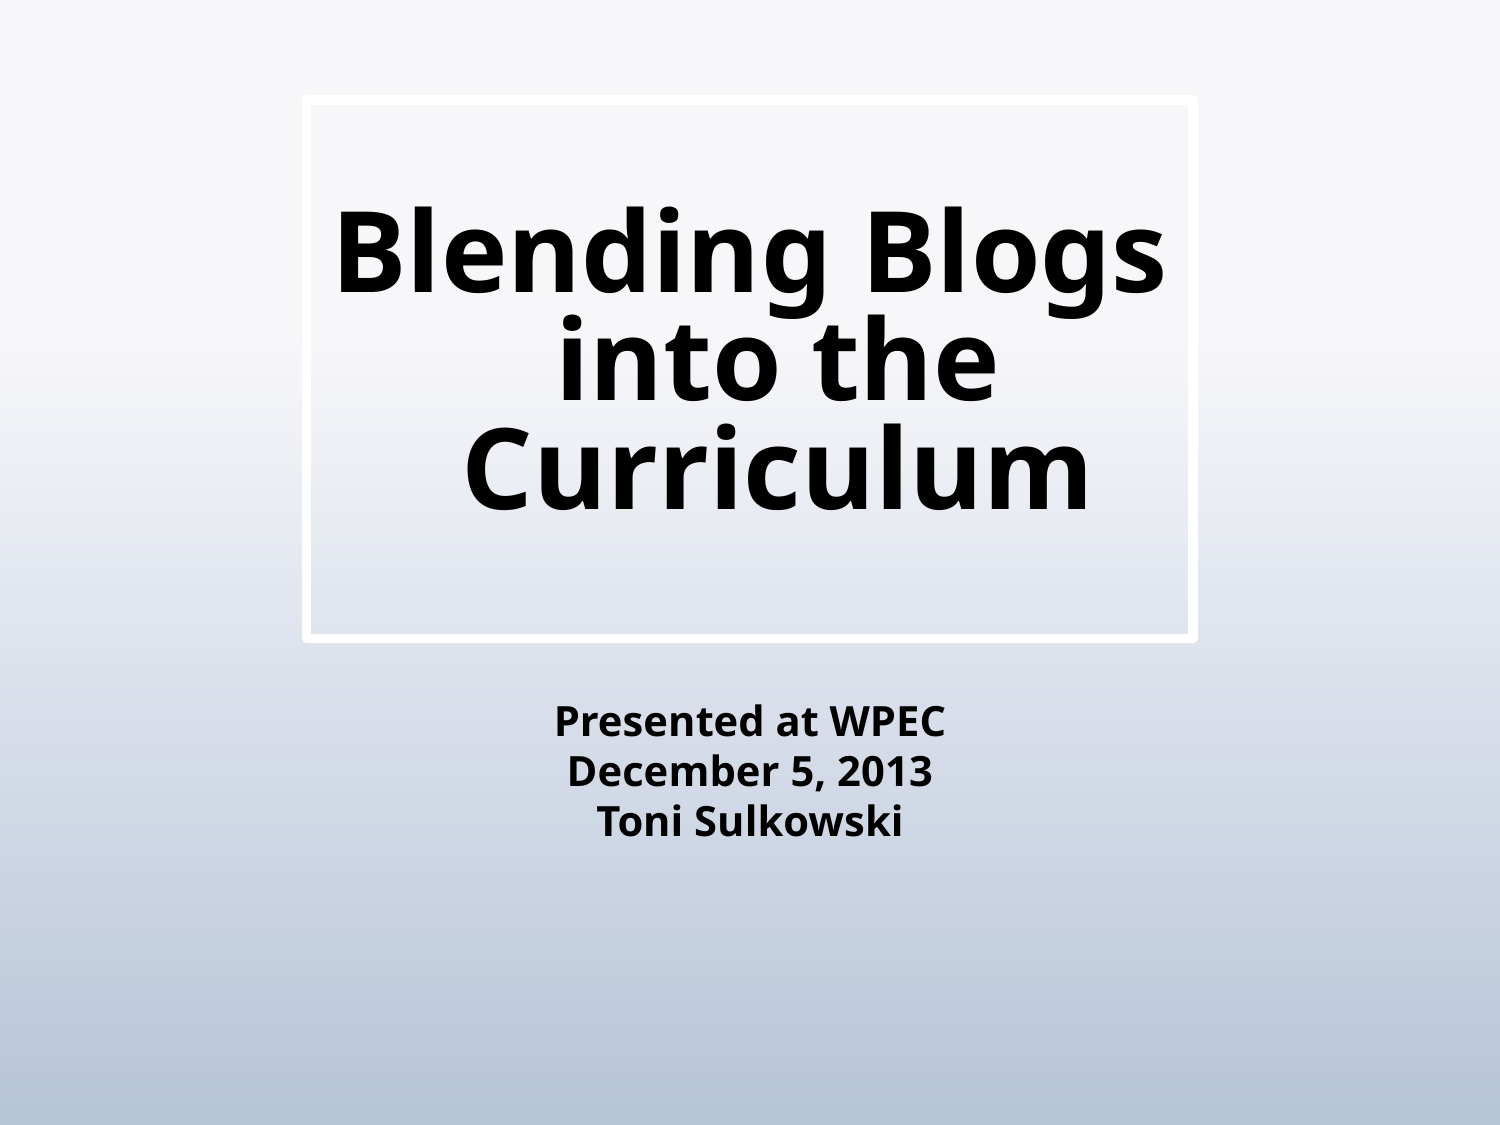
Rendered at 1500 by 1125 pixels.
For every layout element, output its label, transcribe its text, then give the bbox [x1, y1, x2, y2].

title Blending Blogs into the Curriculum [302, 95, 1198, 643]
subtitle Presented at WPEC December 5, 2013 Toni Sulkowski [337, 687, 1163, 925]
